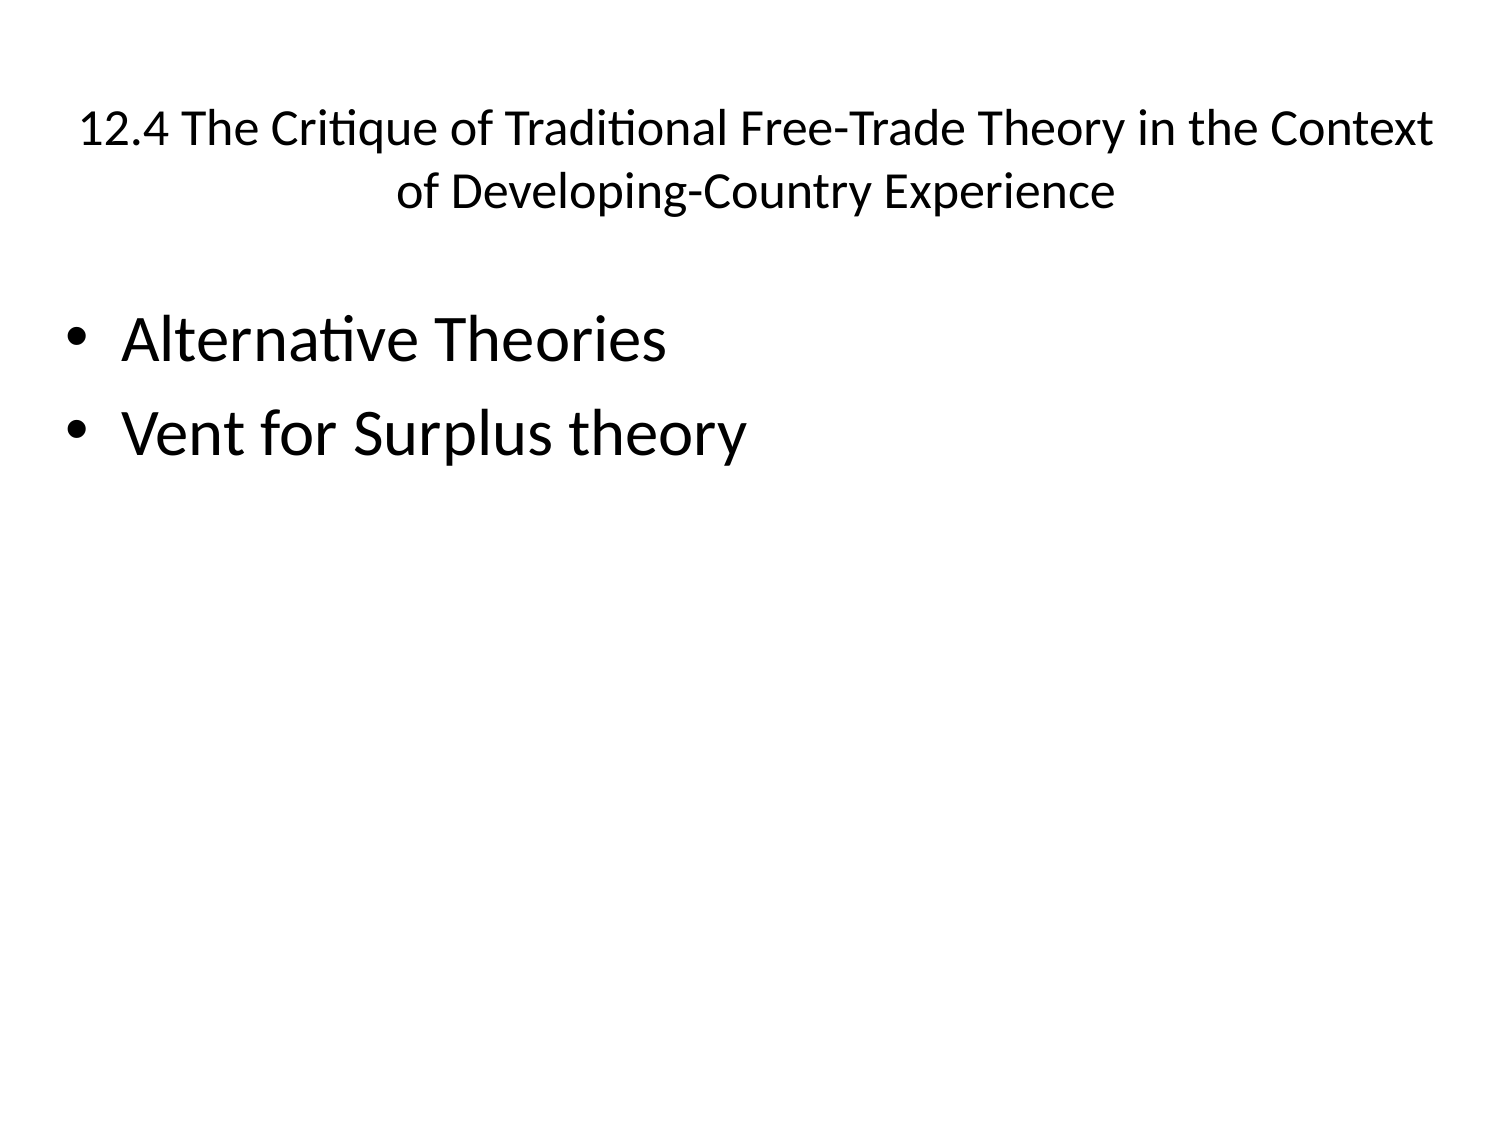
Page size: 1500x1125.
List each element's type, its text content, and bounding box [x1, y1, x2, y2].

title 12.4 The Critique of Traditional Free-Trade Theory in the Context of Developing-Country Experience [50, 74, 1463, 238]
list Alternative Theories Vent for Surplus theory [50, 287, 1411, 1038]
